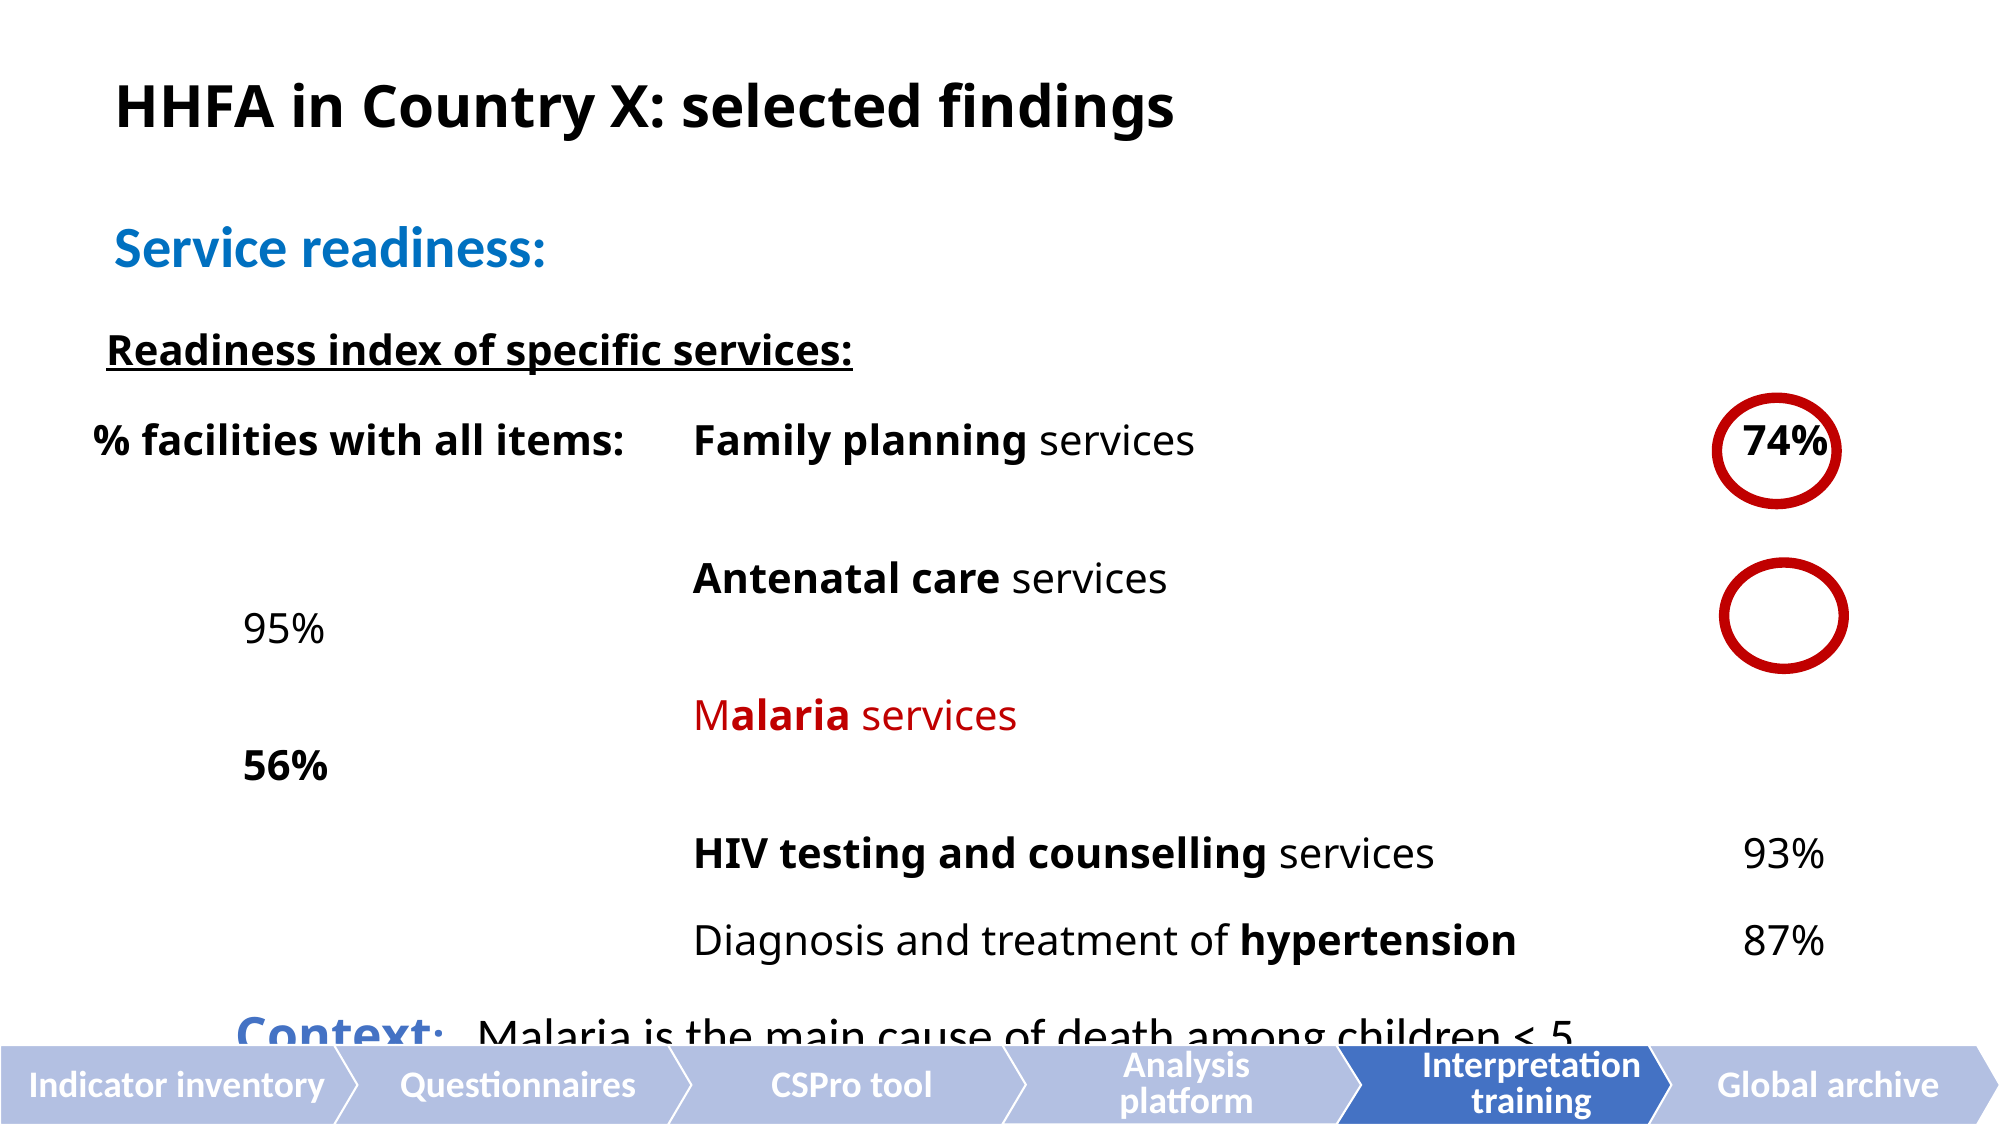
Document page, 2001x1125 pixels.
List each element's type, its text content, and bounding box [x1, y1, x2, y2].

title HHFA in Country X: selected findings [99, 0, 1825, 218]
text_box [1723, 561, 1845, 670]
list Service readiness: [99, 201, 819, 299]
text_box Readiness index of specific services: % facilities with all items: Family planning services 74% Antenatal care services 95% Malaria services 56% HIV testing and counselling services 93% Diagnosis and treatment of hypertension 87% Context: Malaria is the main cause of death among children < 5 [77, 299, 1847, 1044]
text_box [0, 1044, 2000, 1125]
text_box [1715, 396, 1838, 506]
